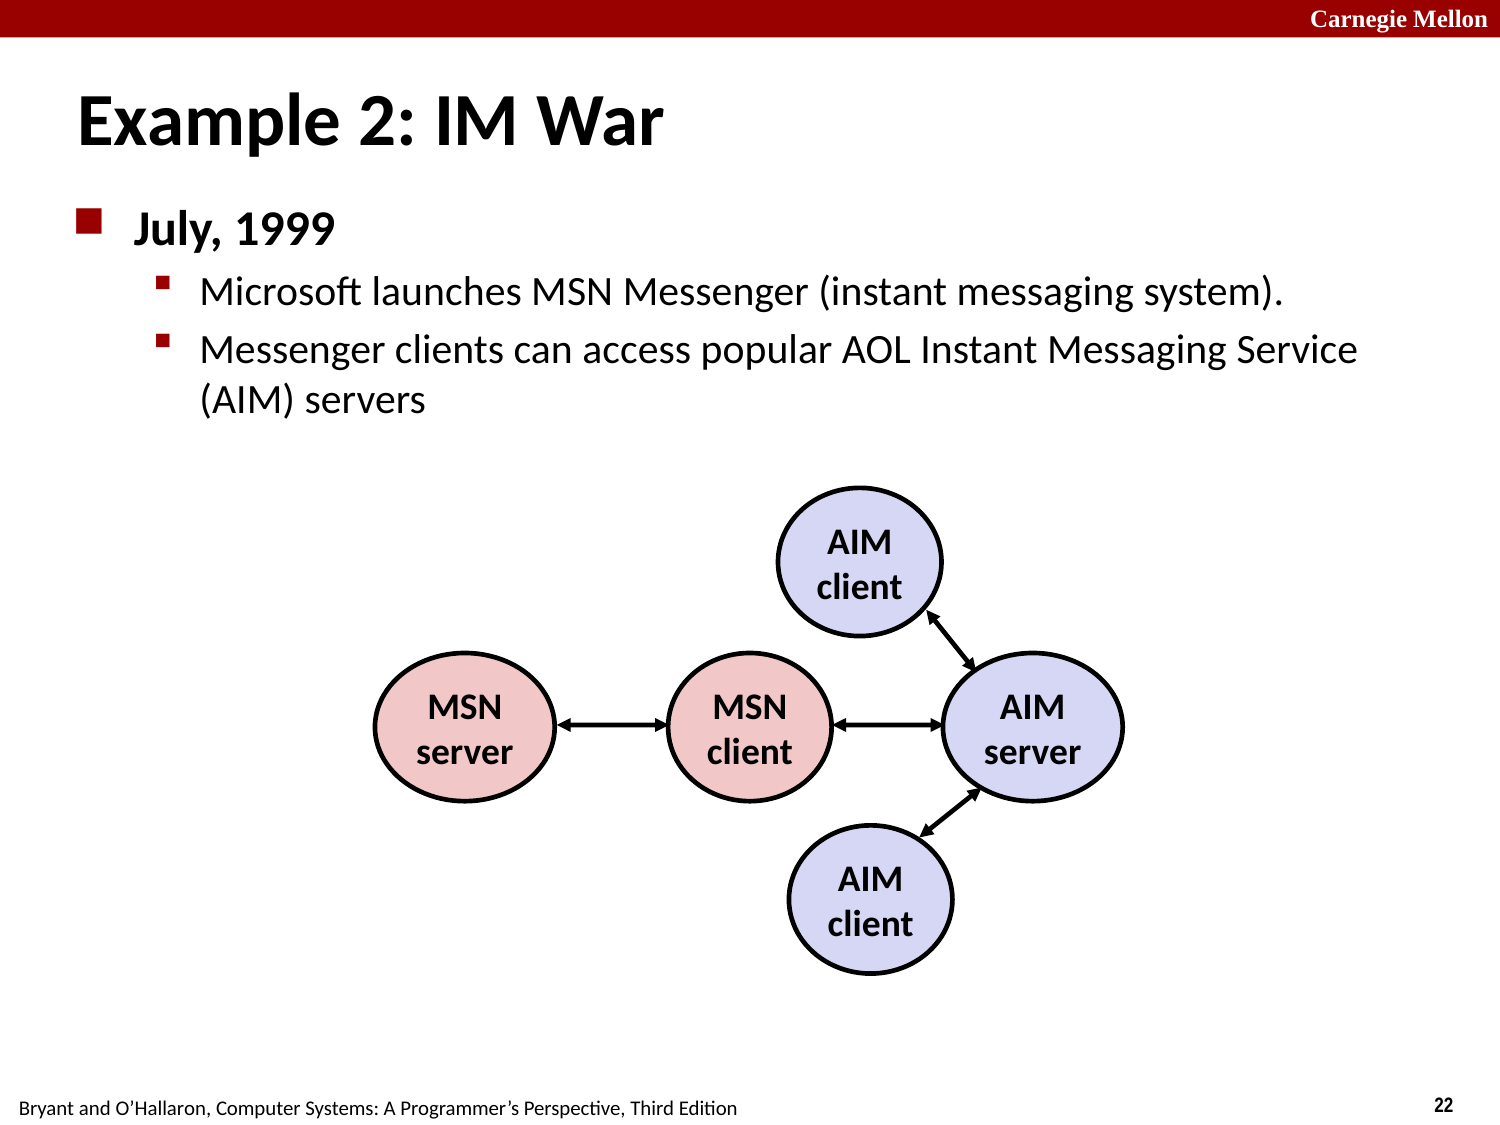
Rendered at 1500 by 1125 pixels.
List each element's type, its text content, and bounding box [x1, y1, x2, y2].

text_box MSN client [668, 652, 832, 802]
text_box [556, 718, 670, 732]
text_box MSN server [374, 652, 555, 802]
list July, 1999 Microsoft launches MSN Messenger (instant messaging system). Messenger clients can access popular AOL Instant Messaging Service (AIM) servers [62, 187, 1426, 651]
text_box [926, 609, 977, 673]
text_box AIM client [777, 487, 942, 637]
text_box AIM server [942, 652, 1123, 802]
text_box [919, 787, 982, 838]
title Example 2: IM War [62, 68, 1188, 163]
text_box [832, 718, 945, 732]
text_box AIM client [788, 825, 953, 974]
